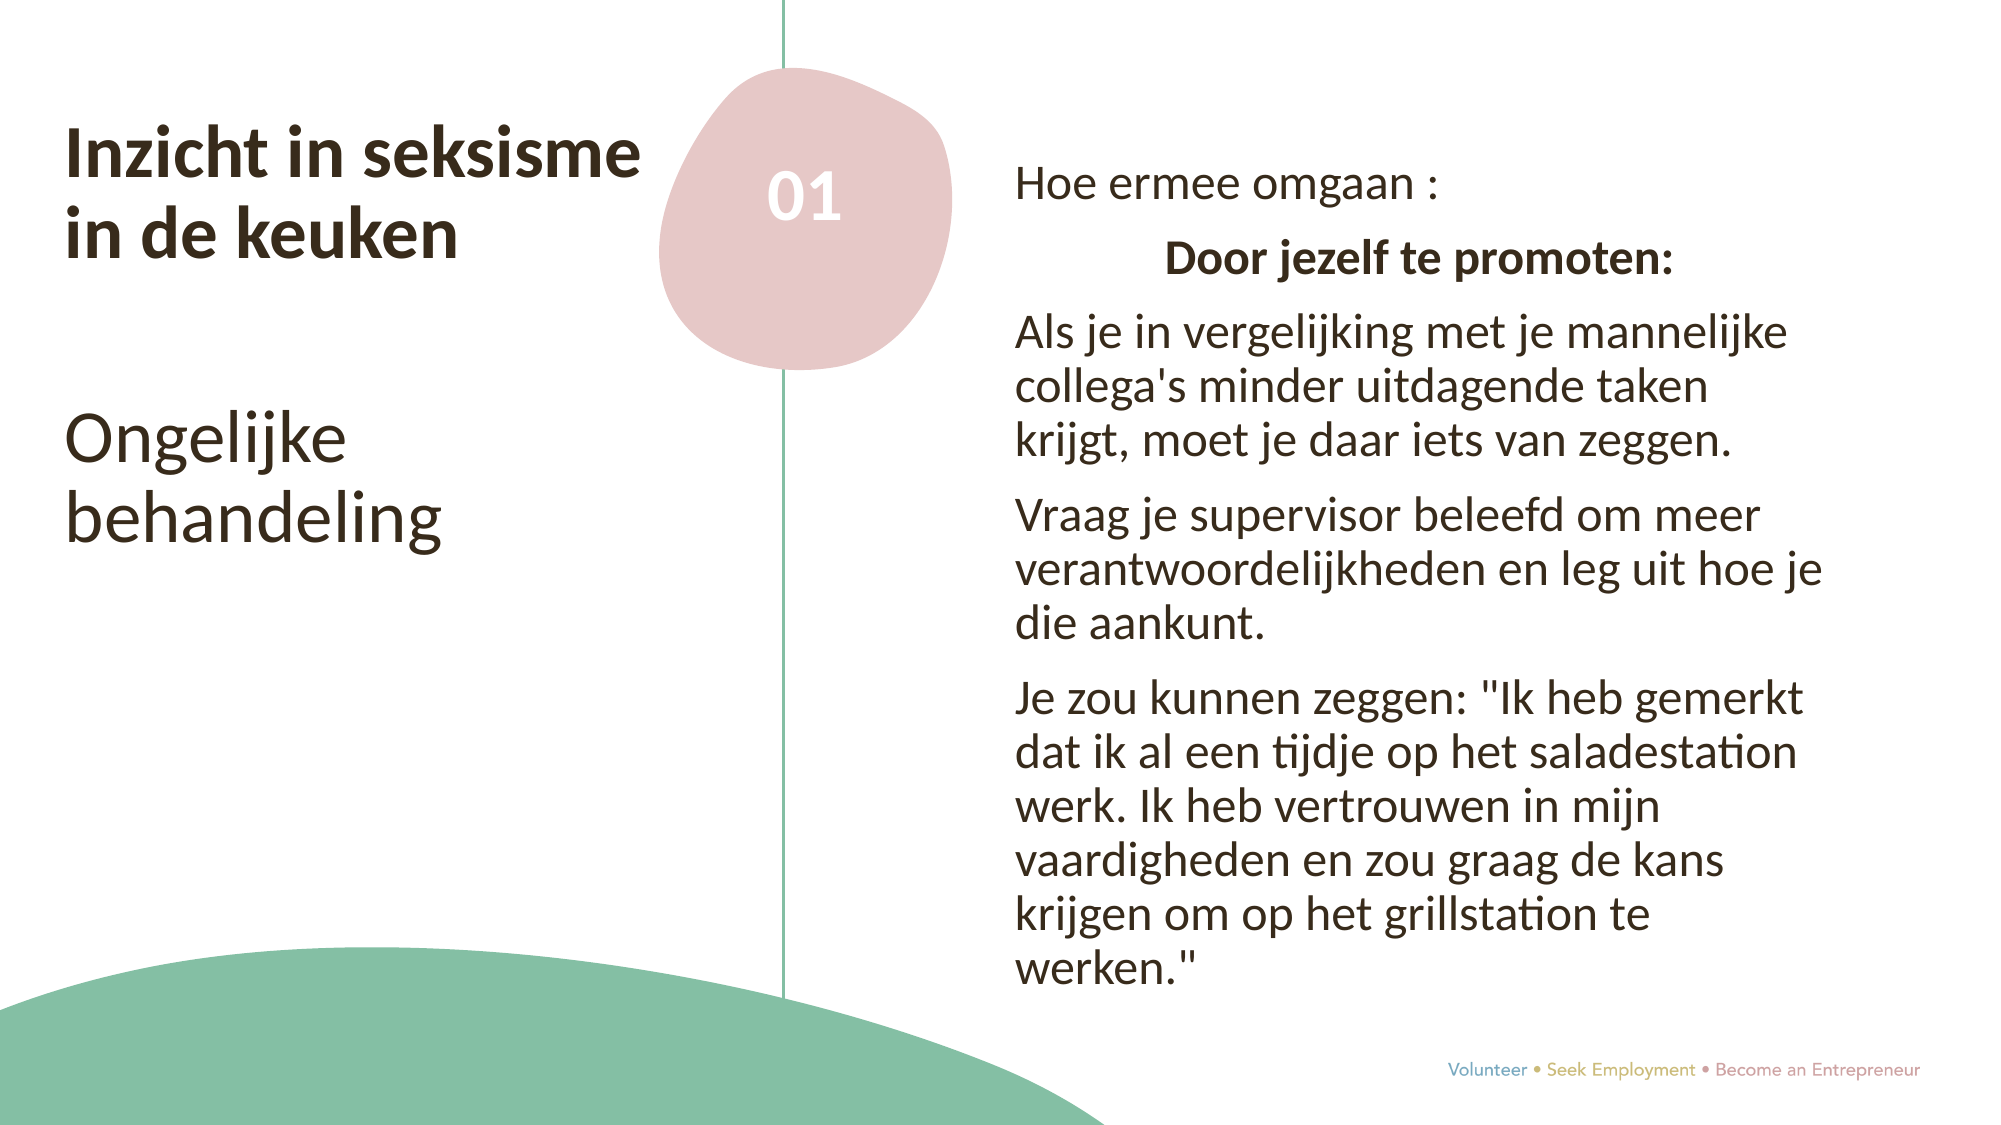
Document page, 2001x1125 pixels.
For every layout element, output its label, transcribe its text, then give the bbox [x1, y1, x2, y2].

picture [1418, 1046, 1971, 1103]
list 01 [710, 148, 900, 290]
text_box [0, 837, 1418, 1125]
list Hoe ermee omgaan : Door jezelf te promoten: Als je in vergelijking met je mannelijke collega's minder uitdagende taken krijgt, moet je daar iets van zeggen. Vraag je supervisor beleefd om meer verantwoordelijkheden en leg uit hoe je die aankunt. Je zou kunnen zeggen: "Ik heb gemerkt dat ik al een tijdje op het saladestation werk. Ik heb vertrouwen in mijn vaardigheden en zou graag de kans krijgen om op het grillstation te werken." [999, 148, 1842, 841]
list Inzicht in seksisme in de keuken Ongelijke behandeling [50, 105, 661, 837]
